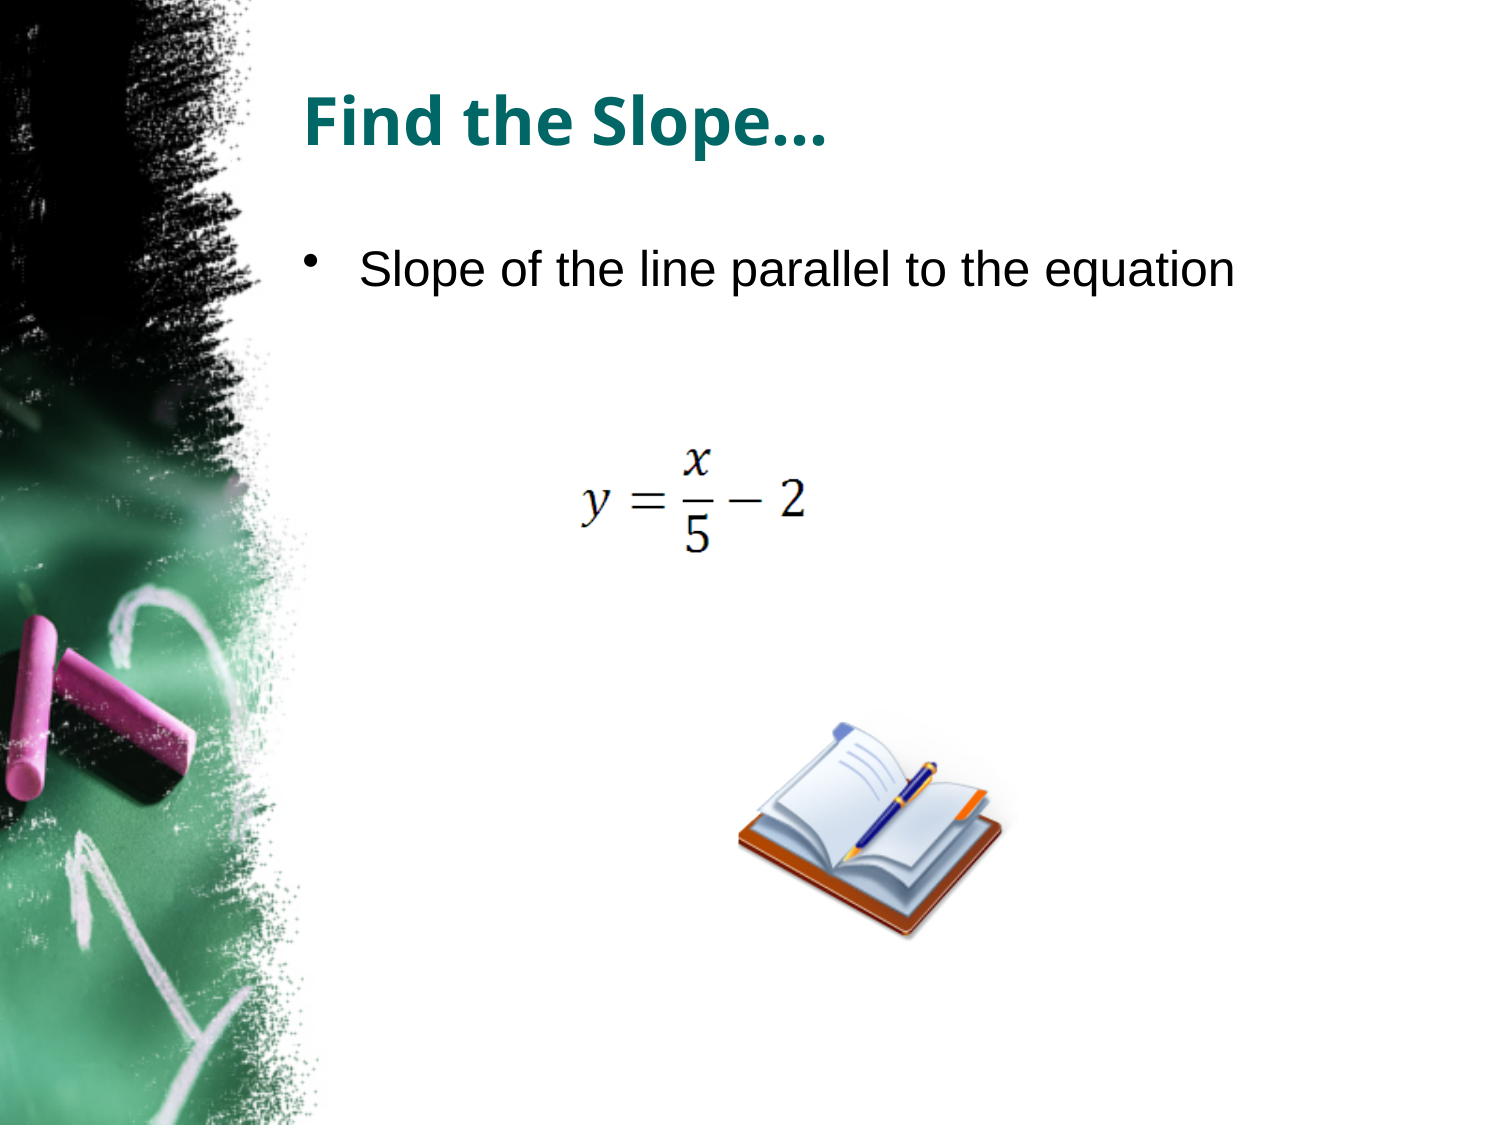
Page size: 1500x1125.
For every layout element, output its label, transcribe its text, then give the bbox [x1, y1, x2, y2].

list Slope of the line parallel to the equation [287, 228, 1393, 980]
picture [0, 1, 1500, 1125]
title Find the Slope… [287, 49, 1438, 188]
